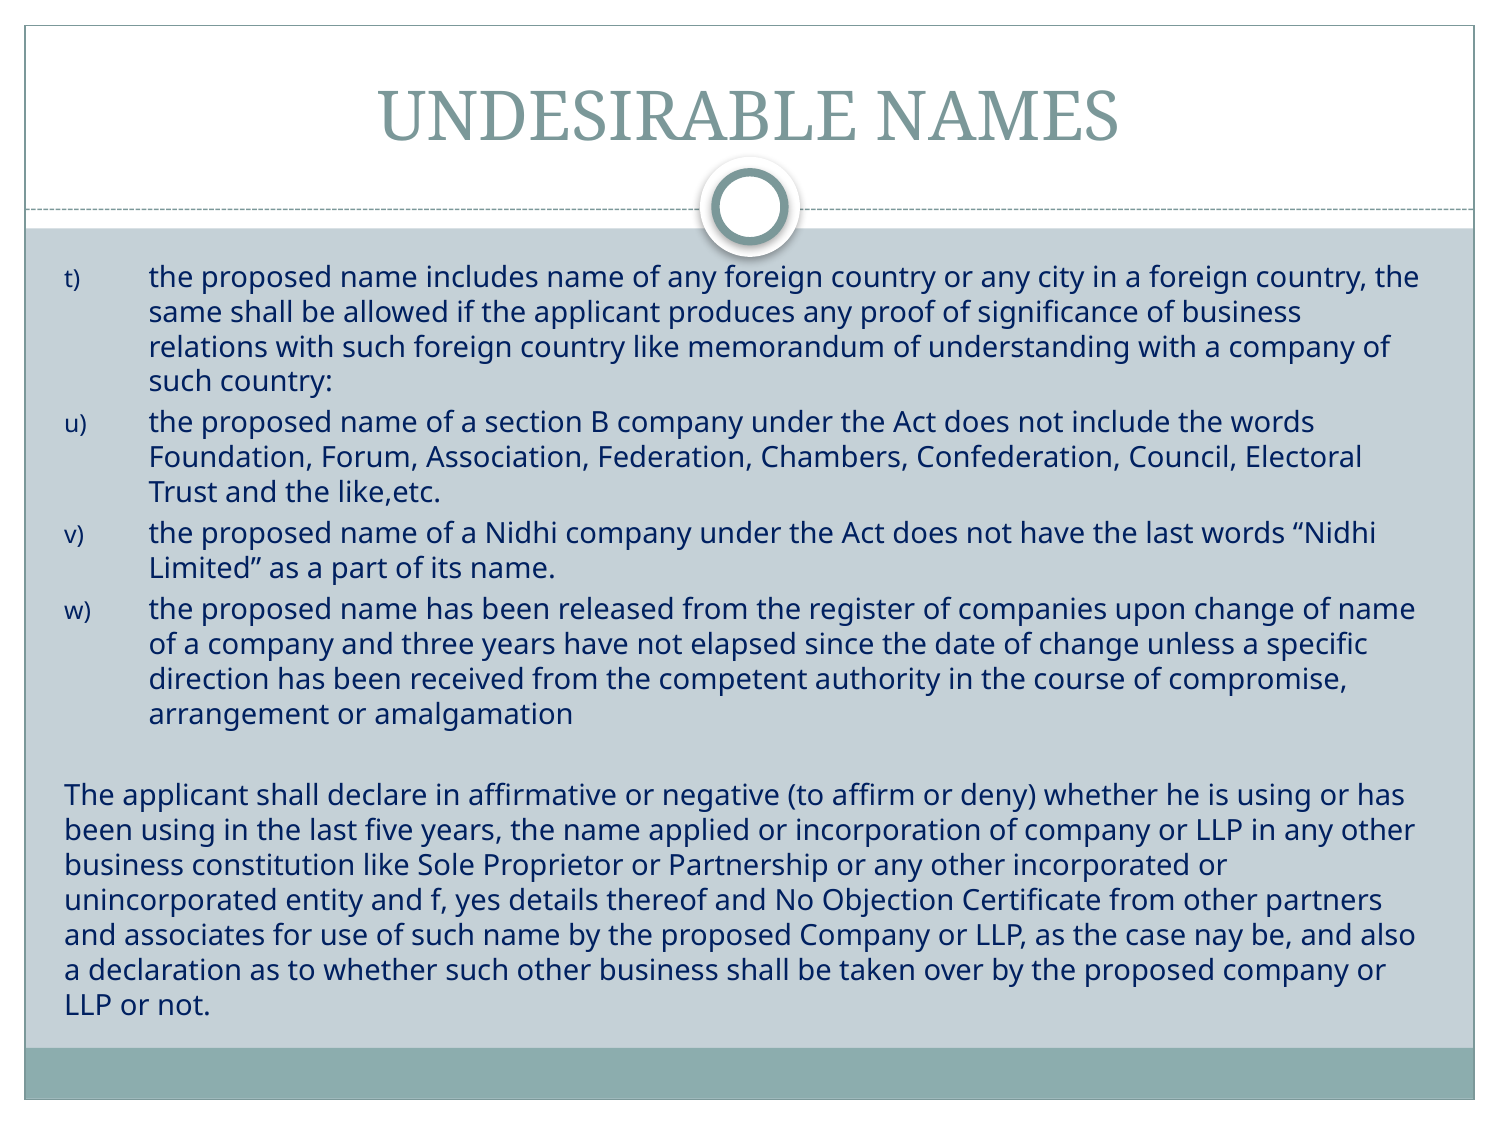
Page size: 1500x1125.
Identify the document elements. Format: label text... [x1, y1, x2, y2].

title UNDESIRABLE NAMES [49, 37, 1450, 162]
list the proposed name includes name of any foreign country or any city in a foreign country, the same shall be allowed if the applicant produces any proof of significance of business relations with such foreign country like memorandum of understanding with a company of such country: the proposed name of a section B company under the Act does not include the words Foundation, Forum, Association, Federation, Chambers, Confederation, Council, Electoral Trust and the like,etc. the proposed name of a Nidhi company under the Act does not have the last words “Nidhi Limited” as a part of its name. the proposed name has been released from the register of companies upon change of name of a company and three years have not elapsed since the date of change unless a specific direction has been received from the competent authority in the course of compromise, arrangement or amalgamation The applicant shall declare in affirmative or negative (to affirm or deny) whether he is using or has been using in the last five years, the name applied or incorporation of company or LLP in any other business constitution like Sole Proprietor or Partnership or any other incorporated or unincorporated entity and f, yes details thereof and No Objection Certificate from other partners and associates for use of such name by the proposed Company or LLP, as the case nay be, and also a declaration as to whether such other business shall be taken over by the proposed company or LLP or not. [49, 250, 1445, 1059]
